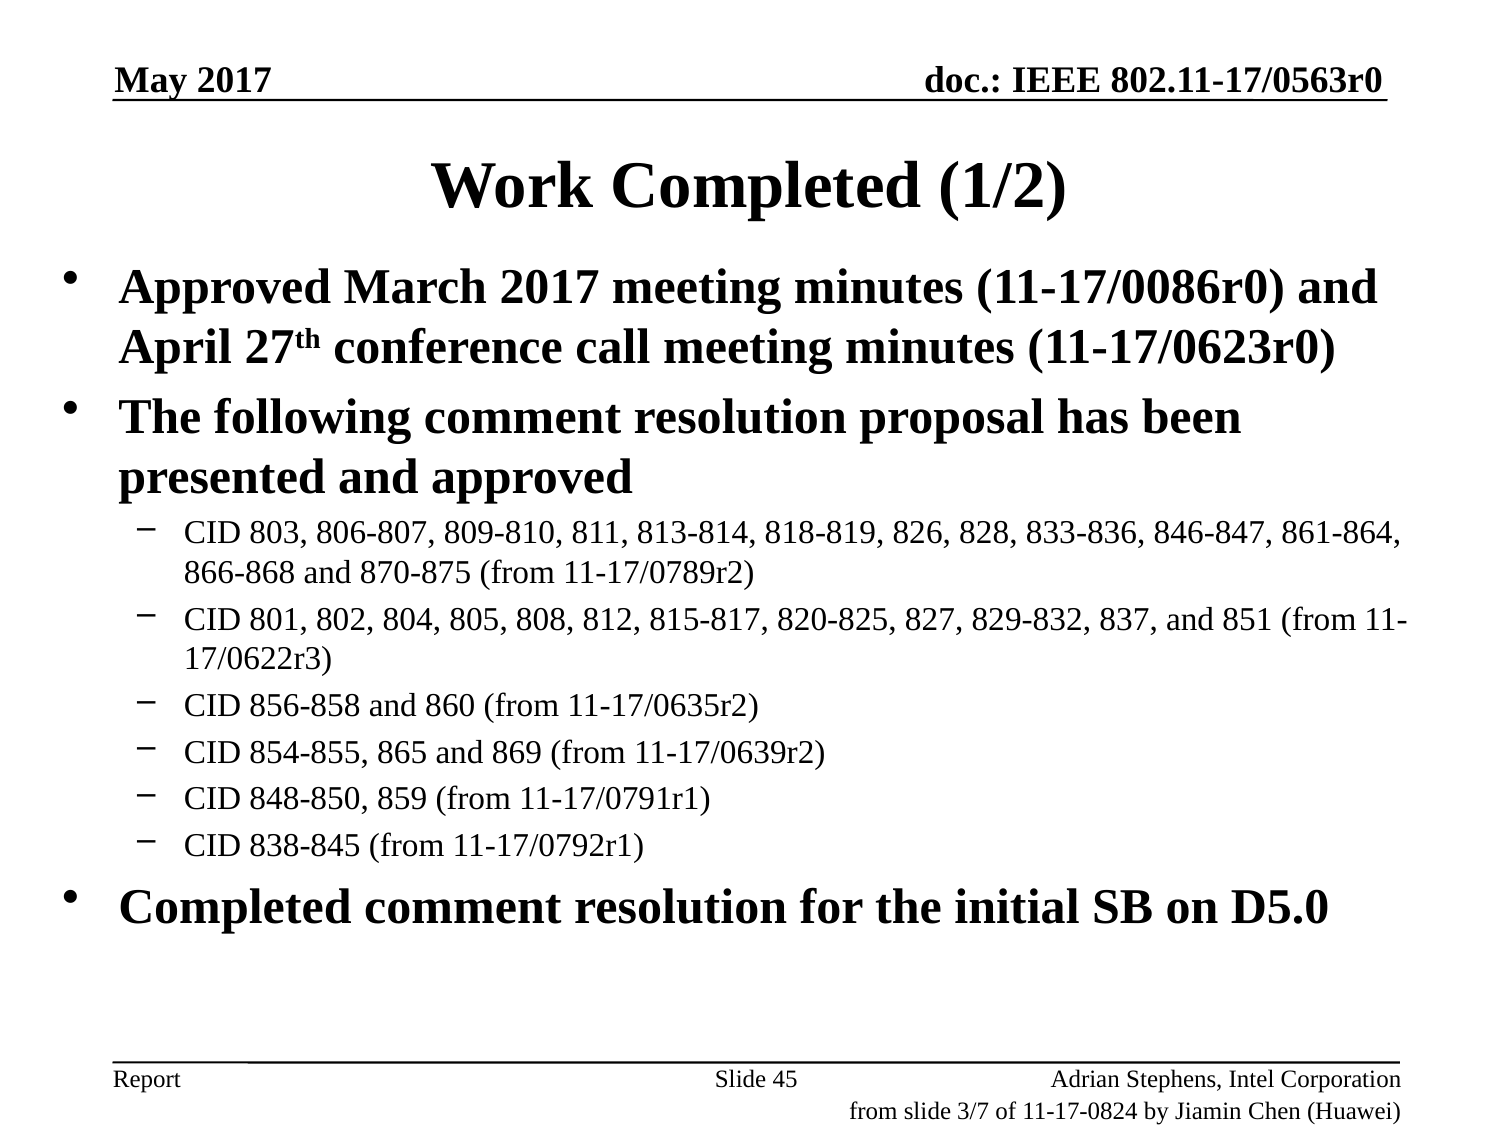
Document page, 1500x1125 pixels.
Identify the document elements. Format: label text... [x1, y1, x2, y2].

slide_number Slide 45 [711, 1061, 801, 1087]
footer Adrian Stephens, Intel Corporation [949, 1061, 1402, 1087]
text_box from slide 3/7 of 11-17-0824 by Jiamin Chen (Huawei) [343, 1087, 1417, 1125]
list Approved March 2017 meeting minutes (11-17/0086r0) and April 27th conference call meeting minutes (11-17/0623r0) The following comment resolution proposal has been presented and approved CID 803, 806-807, 809-810, 811, 813-814, 818-819, 826, 828, 833-836, 846-847, 861-864, 866-868 and 870-875 (from 11-17/0789r2) CID 801, 802, 804, 805, 808, 812, 815-817, 820-825, 827, 829-832, 837, and 851 (from 11-17/0622r3) CID 856-858 and 860 (from 11-17/0635r2) CID 854-855, 865 and 869 (from 11-17/0639r2) CID 848-850, 859 (from 11-17/0791r1) CID 838-845 (from 11-17/0792r1) Completed comment resolution for the initial SB on D5.0 [46, 246, 1465, 1055]
title Work Completed (1/2) [112, 112, 1388, 246]
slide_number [114, 54, 374, 101]
